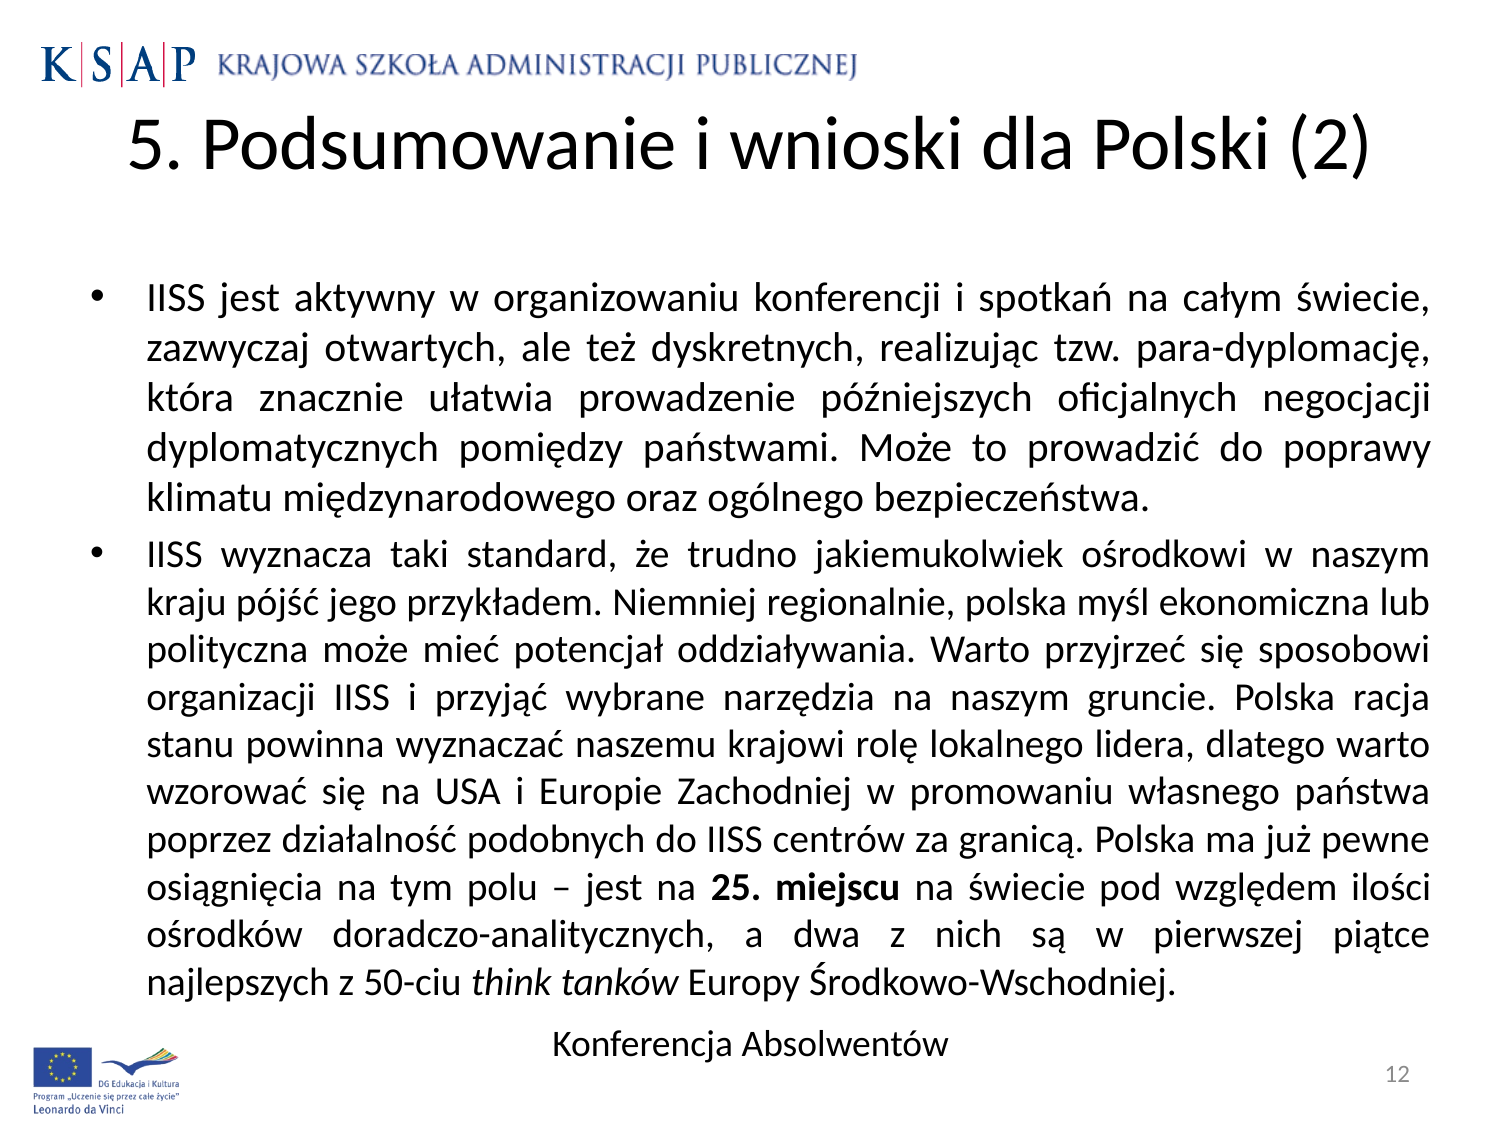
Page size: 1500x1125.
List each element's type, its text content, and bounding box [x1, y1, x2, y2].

picture [218, 54, 857, 81]
text_box Konferencja Absolwentów [537, 1011, 987, 1072]
picture [29, 1043, 184, 1118]
slide_number 12 [1074, 1042, 1425, 1103]
picture [40, 42, 195, 90]
list IISS jest aktywny w organizowaniu konferencji i spotkań na całym świecie, zazwyczaj otwartych, ale też dyskretnych, realizując tzw. para-dyplomację, która znacznie ułatwia prowadzenie późniejszych oficjalnych negocjacji dyplomatycznych pomiędzy państwami. Może to prowadzić do poprawy klimatu międzynarodowego oraz ogólnego bezpieczeństwa. IISS wyznacza taki standard, że trudno jakiemukolwiek ośrodkowi w naszym kraju pójść jego przykładem. Niemniej regionalnie, polska myśl ekonomiczna lub polityczna może mieć potencjał oddziaływania. Warto przyjrzeć się sposobowi organizacji IISS i przyjąć wybrane narzędzia na naszym gruncie. Polska racja stanu powinna wyznaczać naszemu krajowi rolę lokalnego lidera, dlatego warto wzorować się na USA i Europie Zachodniej w promowaniu własnego państwa poprzez działalność podobnych do IISS centrów za granicą. Polska ma już pewne osiągnięcia na tym polu – jest na 25. miejscu na świecie pod względem ilości ośrodków doradczo-analitycznych, a dwa z nich są w pierwszej piątce najlepszych z 50-ciu think tanków Europy Środkowo-Wschodniej. [75, 262, 1447, 1005]
title 5. Podsumowanie i wnioski dla Polski (2) [75, 45, 1425, 233]
